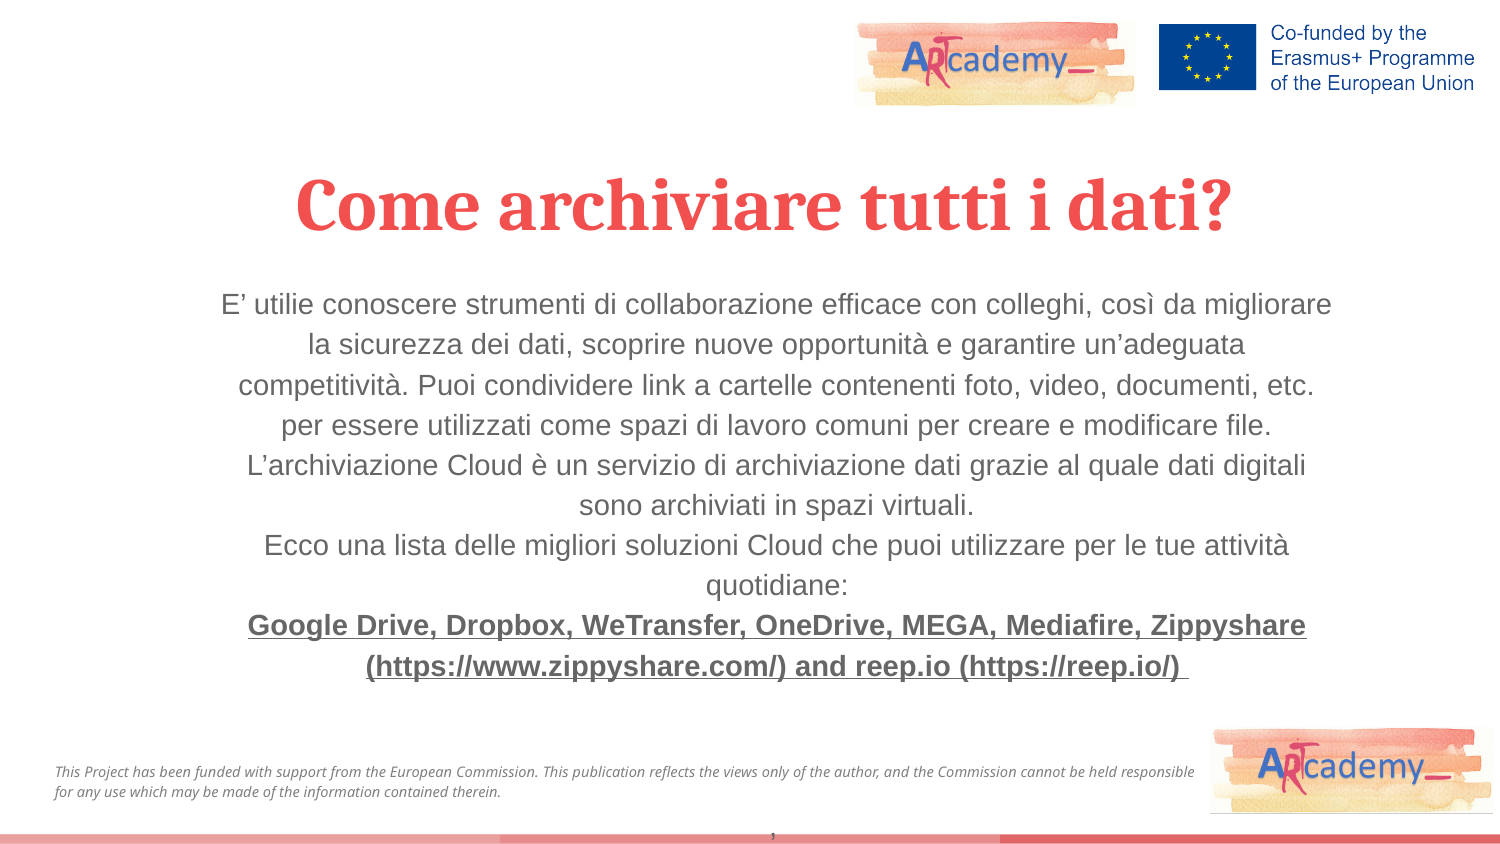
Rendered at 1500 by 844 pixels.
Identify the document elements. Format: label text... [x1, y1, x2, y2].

text_box This Project has been funded with support from the European Commission. This publication reflects the views only of the author, and the Commission cannot be held responsible for any use which may be made of the information contained therein. [39, 754, 1205, 799]
picture [1158, 24, 1474, 94]
picture [854, 2, 1137, 138]
picture [1210, 709, 1493, 844]
list E’ utilie conoscere strumenti di collaborazione efficace con colleghi, così da migliorare la sicurezza dei dati, scoprire nuove opportunità e garantire un’adeguata competitività. Puoi condividere link a cartelle contenenti foto, video, documenti, etc. per essere utilizzati come spazi di lavoro comuni per creare e modificare file. L’archiviazione Cloud è un servizio di archiviazione dati grazie al quale dati digitali sono archiviati in spazi virtuali. Ecco una lista delle migliori soluzioni Cloud che puoi utilizzare per le tue attività quotidiane: Google Drive, Dropbox, WeTransfer, OneDrive, MEGA, Mediafire, Zippyshare (https://www.zippyshare.com/) and reep.io (https://reep.io/) , [180, 261, 1352, 595]
title Come archiviare tutti i dati? [180, 53, 1352, 261]
